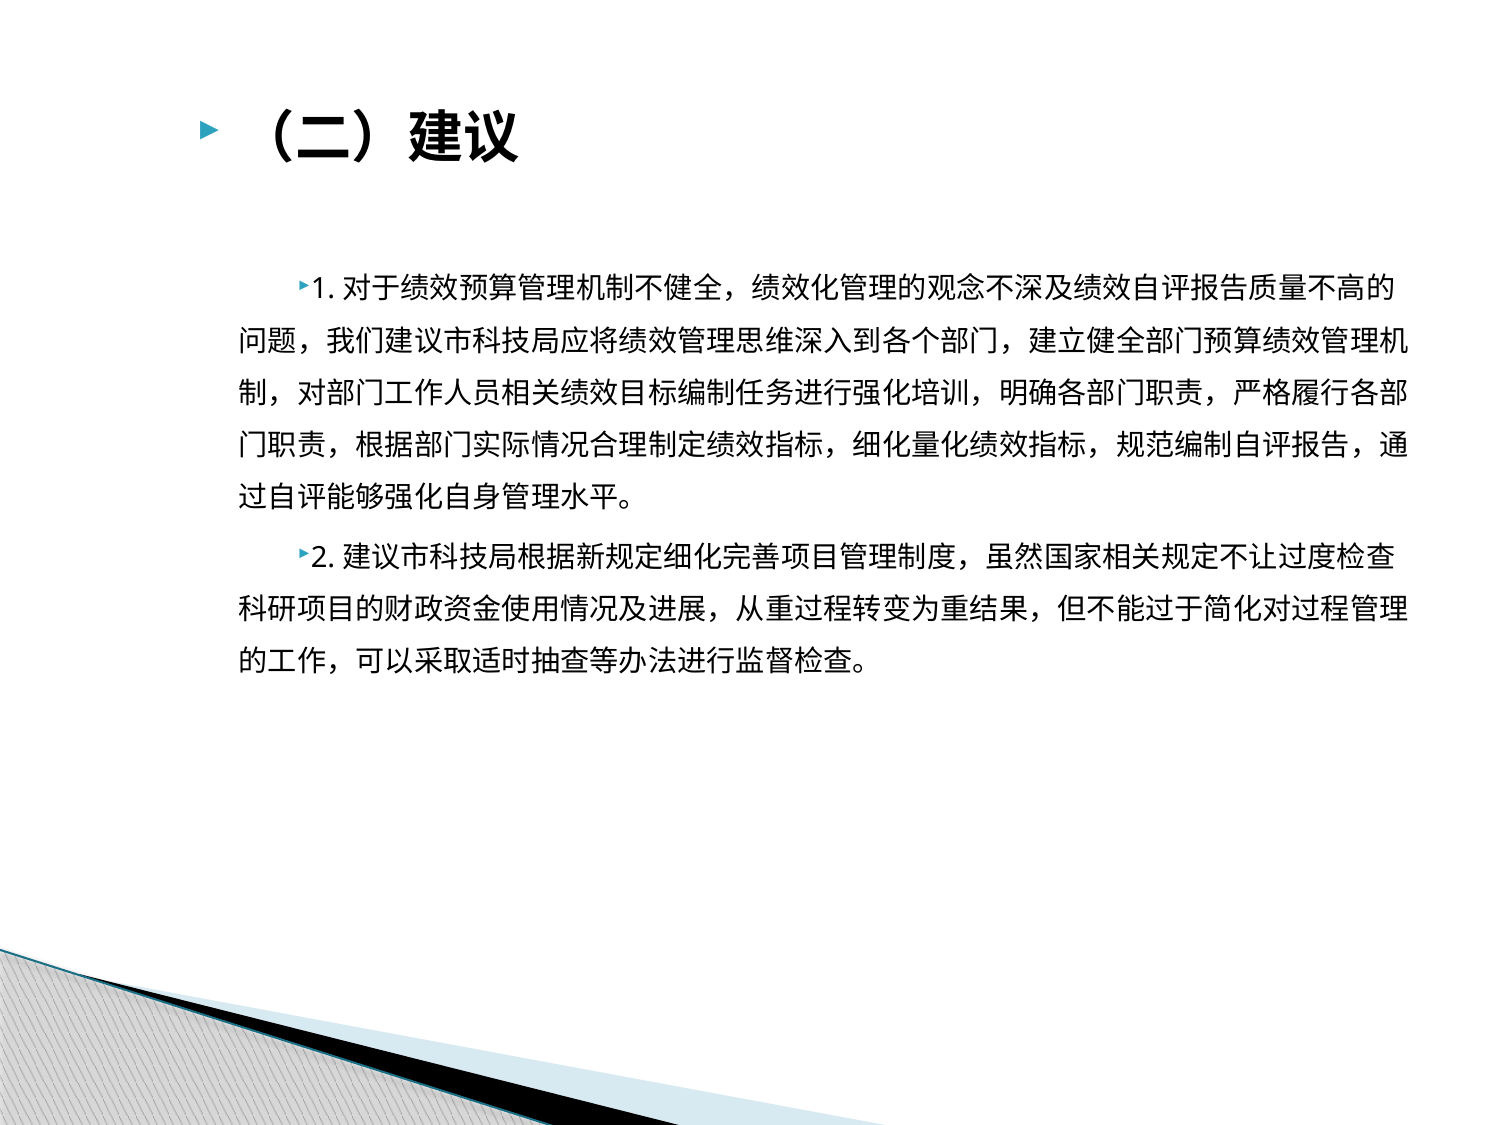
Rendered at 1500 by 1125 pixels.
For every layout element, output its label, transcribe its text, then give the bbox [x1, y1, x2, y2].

list （二）建议 1.对于绩效预算管理机制不健全，绩效化管理的观念不深及绩效自评报告质量不高的问题，我们建议市科技局应将绩效管理思维深入到各个部门，建立健全部门预算绩效管理机制，对部门工作人员相关绩效目标编制任务进行强化培训，明确各部门职责，严格履行各部门职责，根据部门实际情况合理制定绩效指标，细化量化绩效指标，规范编制自评报告，通过自评能够强化自身管理水平。 2.建议市科技局根据新规定细化完善项目管理制度，虽然国家相关规定不让过度检查科研项目的财政资金使用情况及进展，从重过程转变为重结果，但不能过于简化对过程管理的工作，可以采取适时抽查等办法进行监督检查。 [164, 93, 1425, 961]
